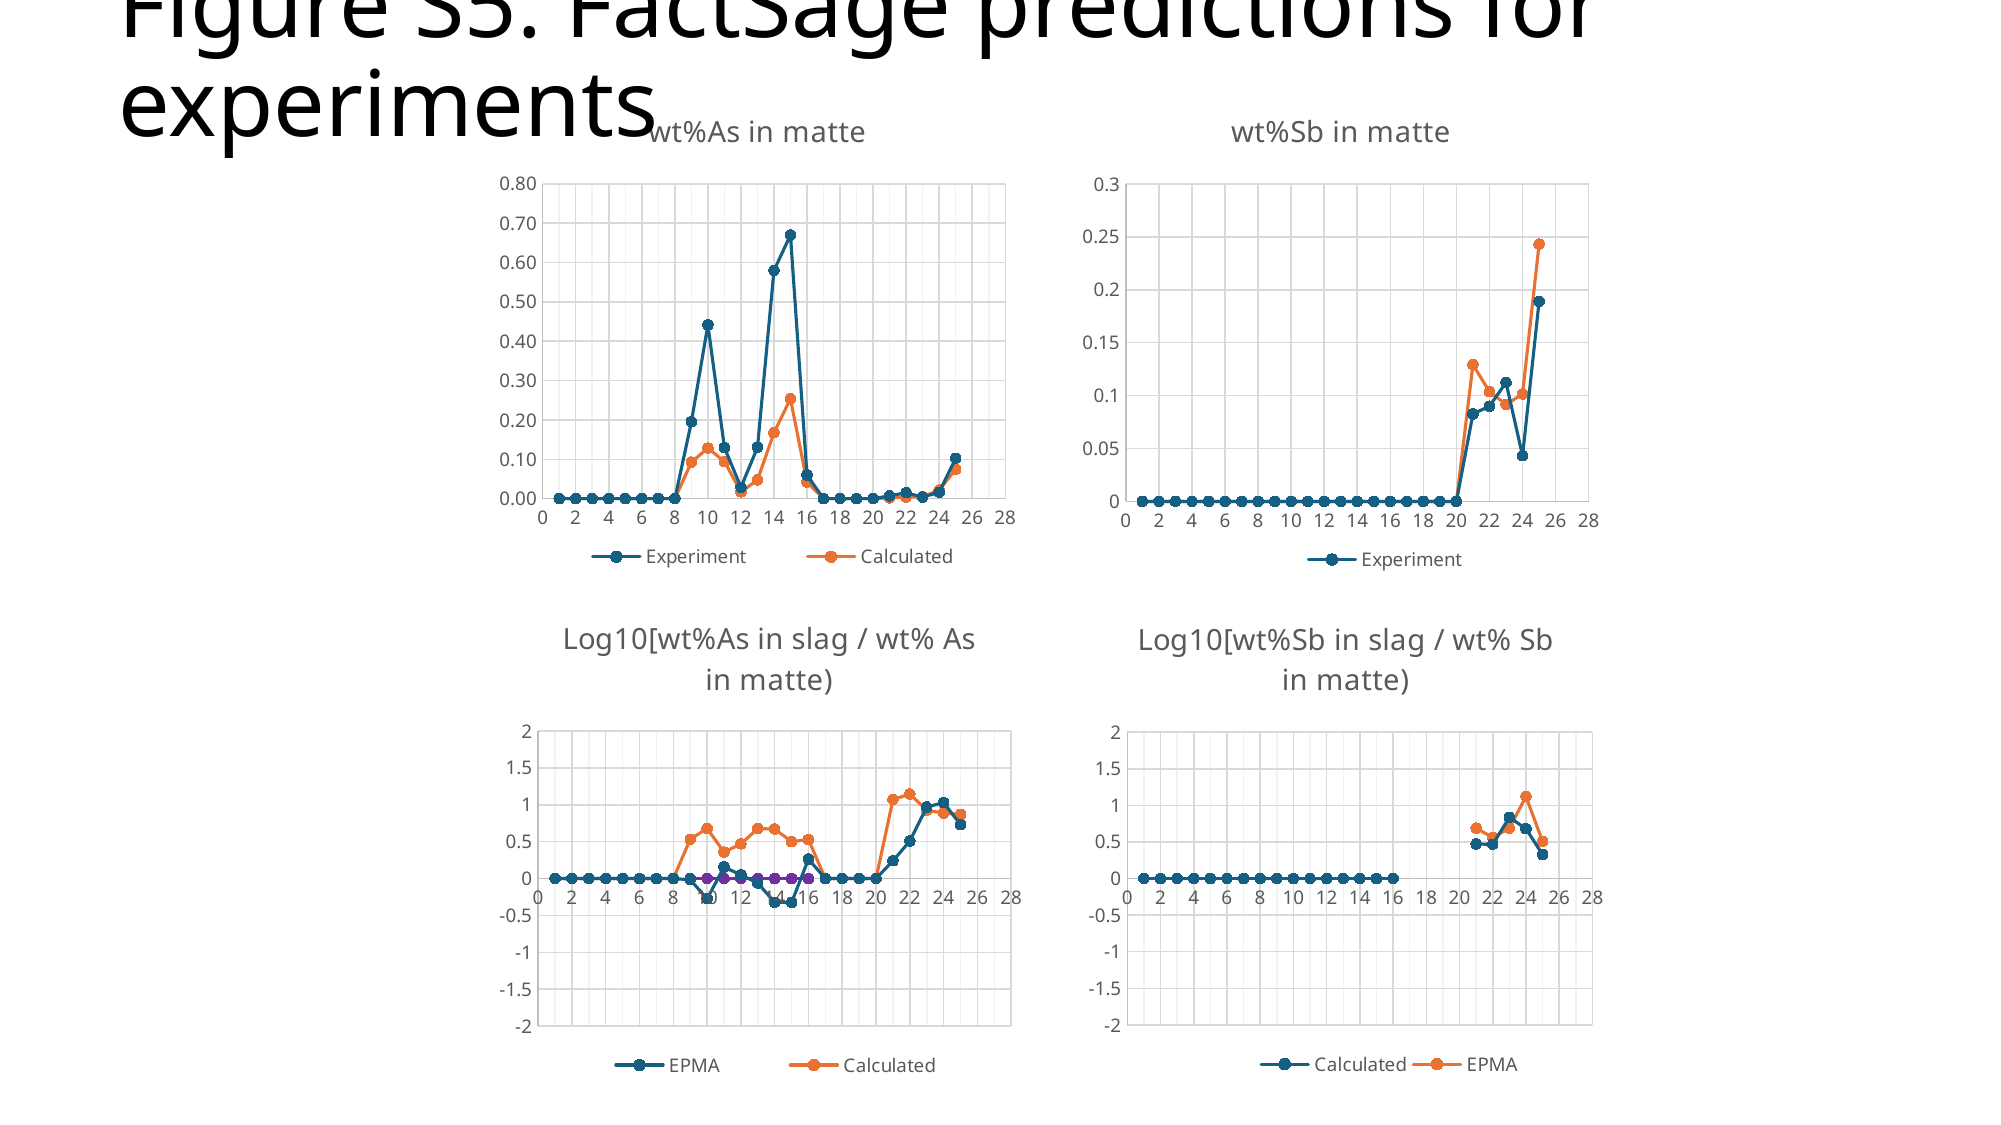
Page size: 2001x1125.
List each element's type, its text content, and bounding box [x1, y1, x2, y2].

title Figure S5. FactSage predictions for experiments [103, 0, 1897, 167]
chart [1071, 83, 1615, 1099]
chart [487, 83, 1034, 1100]
